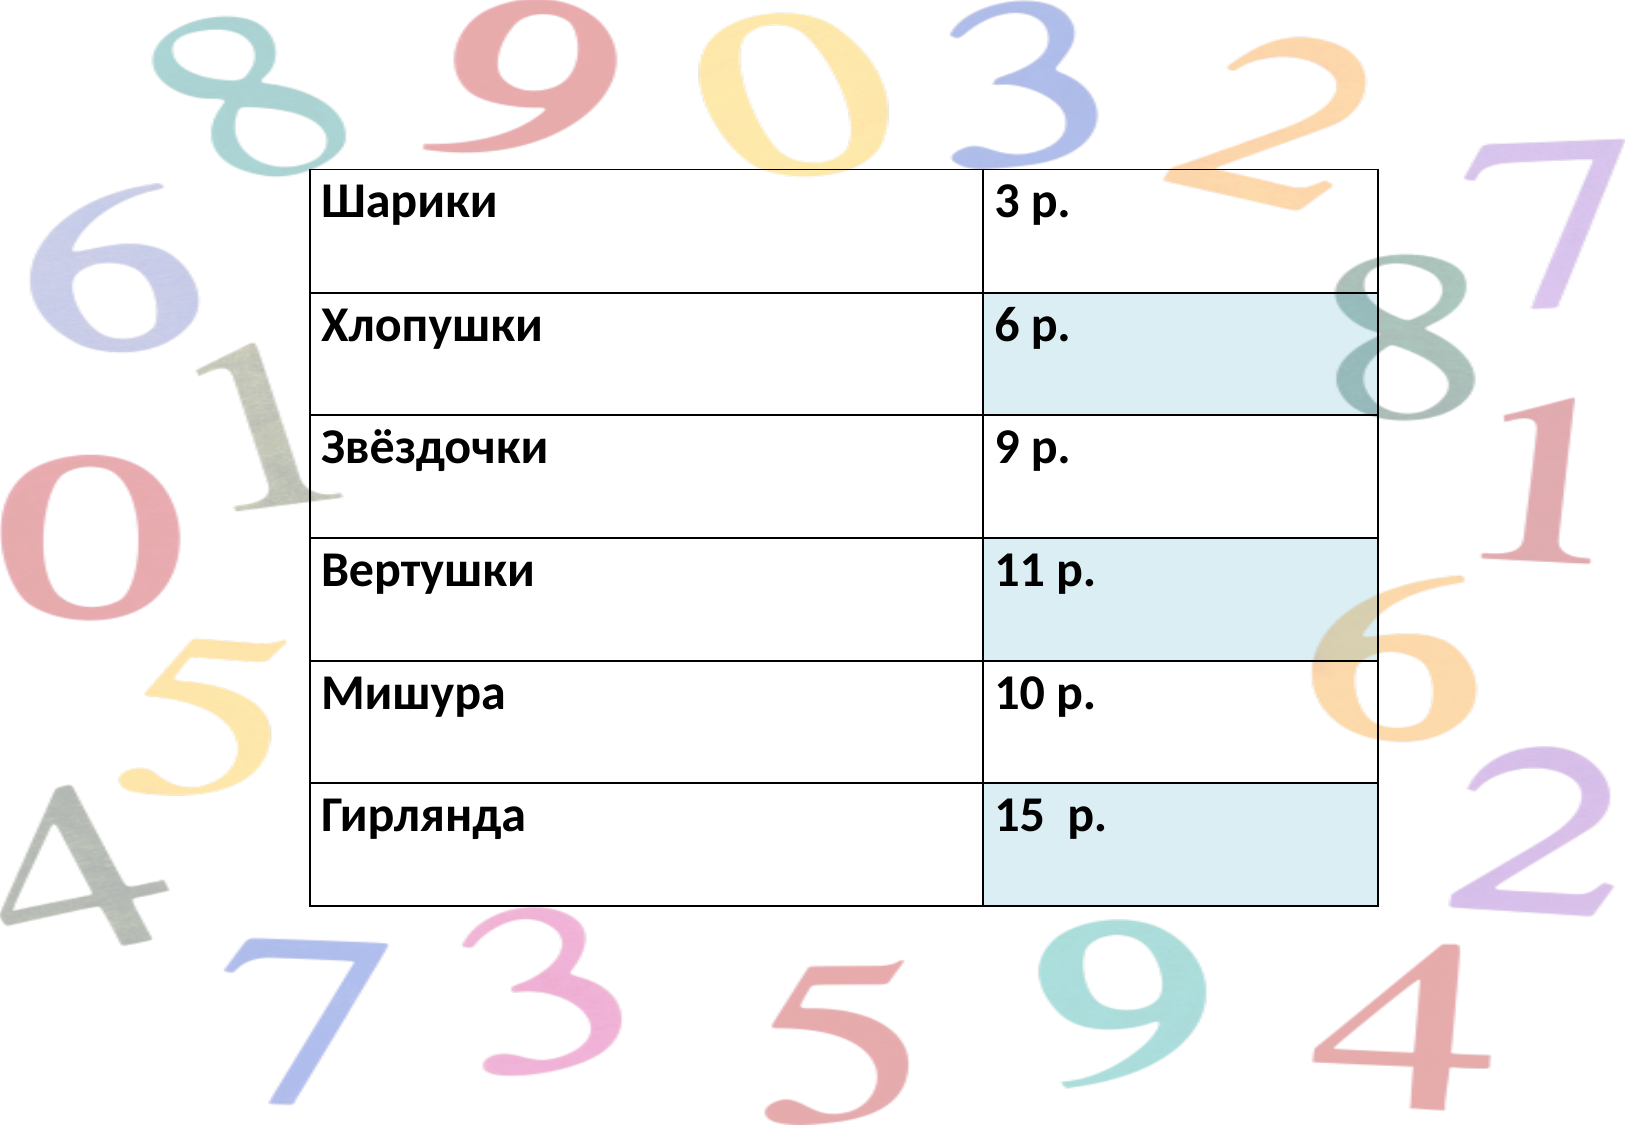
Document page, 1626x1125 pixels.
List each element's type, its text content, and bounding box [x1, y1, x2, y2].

table_cell Хлопушки [311, 294, 982, 414]
table_header 3 р. [984, 170, 1377, 292]
table_cell 9 р. [984, 416, 1377, 537]
table_cell 10 р. [984, 662, 1377, 782]
table_cell 6 р. [984, 294, 1377, 414]
table_cell Вертушки [311, 539, 982, 660]
table_cell 11 р. [984, 539, 1377, 660]
table_header Шарики [311, 170, 982, 292]
table_cell 15 р. [984, 784, 1377, 905]
table_cell Звёздочки [311, 416, 982, 537]
table_cell Гирлянда [311, 784, 982, 905]
table_cell Мишура [311, 662, 982, 782]
